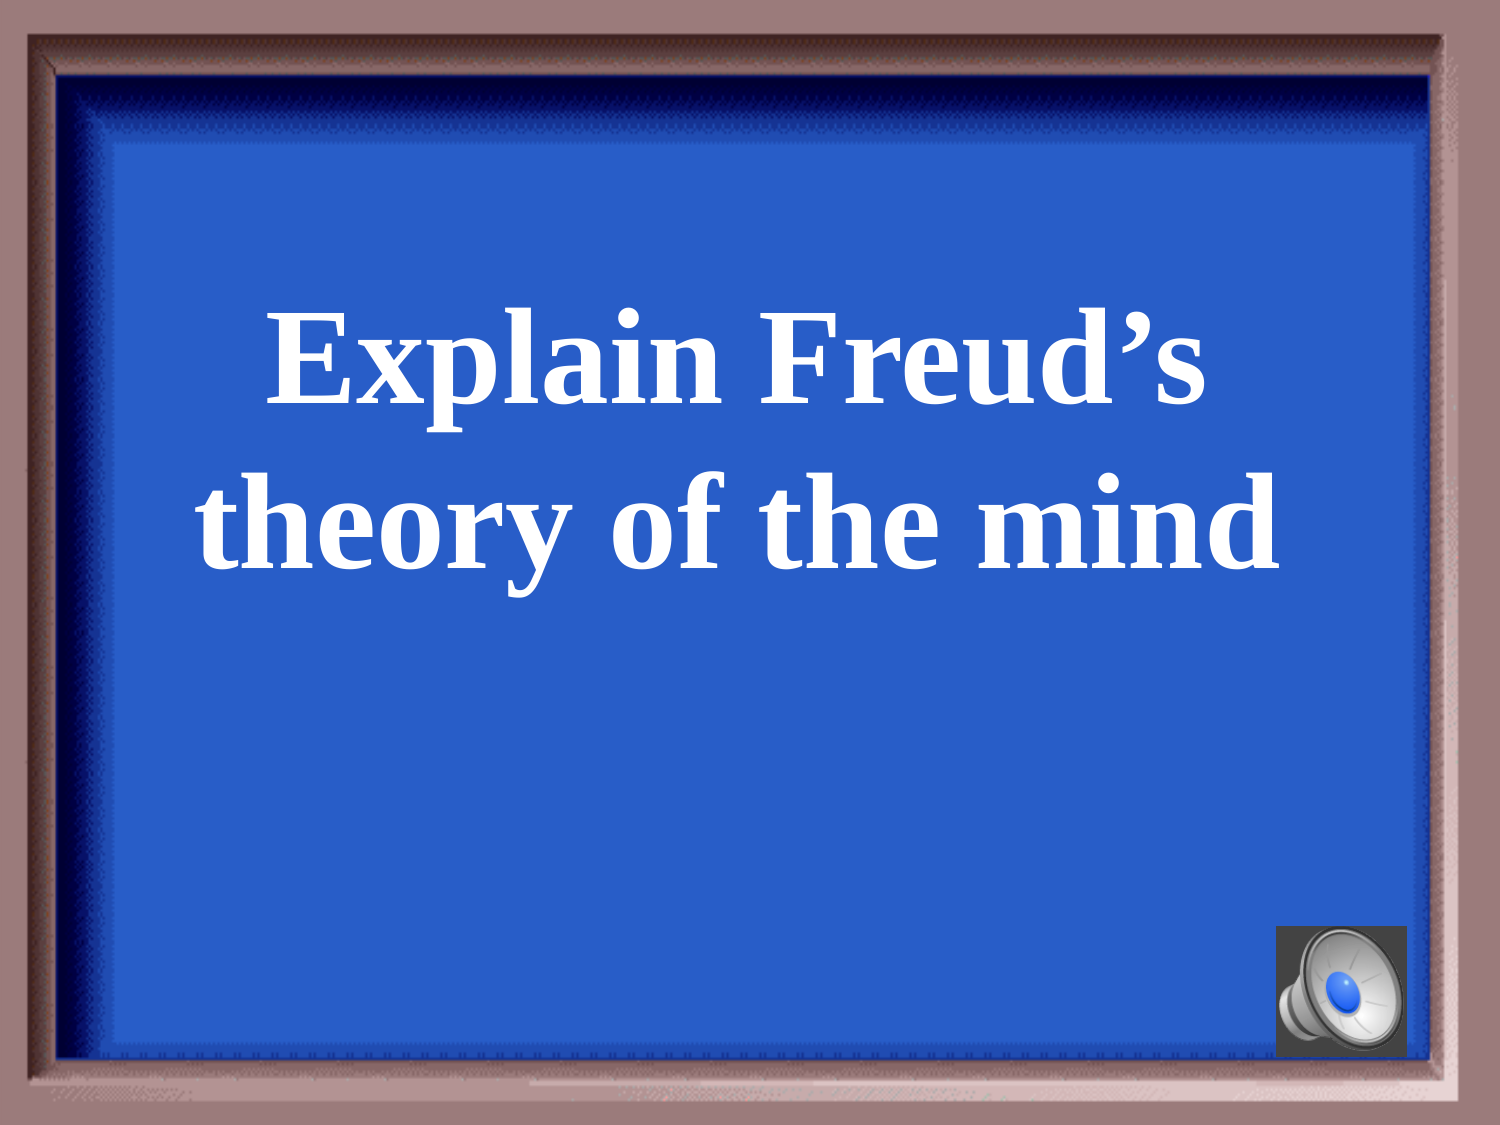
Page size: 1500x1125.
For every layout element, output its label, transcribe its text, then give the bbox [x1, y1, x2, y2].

picture [0, 0, 1500, 1125]
title Explain Freud’s theory of the mind [99, 337, 1375, 525]
